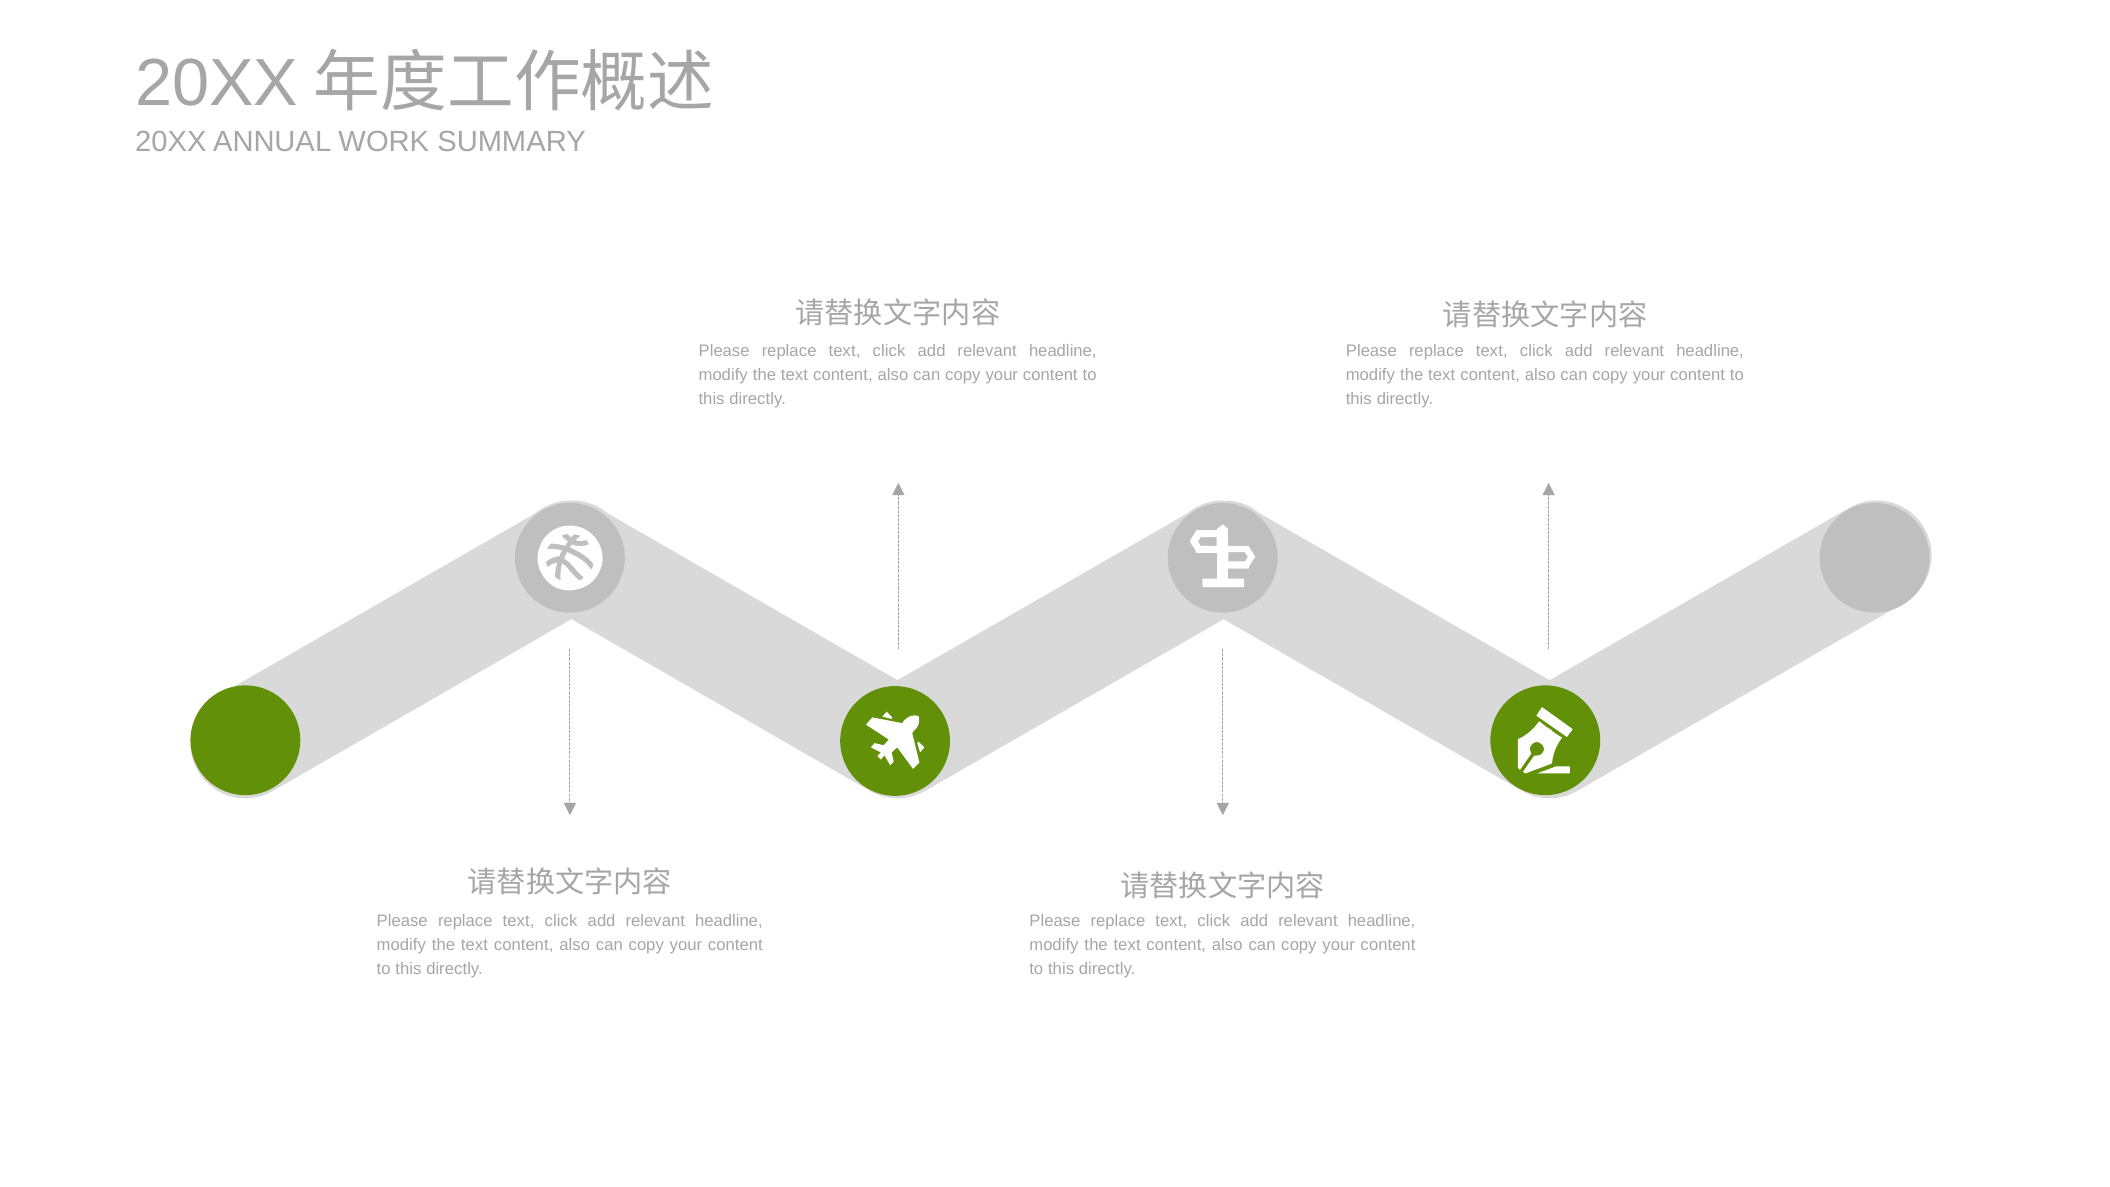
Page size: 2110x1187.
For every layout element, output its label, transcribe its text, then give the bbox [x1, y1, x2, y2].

text_box 20XX ANNUAL WORK SUMMARY [135, 122, 596, 158]
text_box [1014, 853, 1431, 985]
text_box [683, 280, 1113, 415]
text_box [1331, 282, 1760, 415]
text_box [190, 268, 1930, 1030]
text_box 20XX年度工作概述 [135, 38, 783, 119]
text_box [361, 849, 779, 985]
